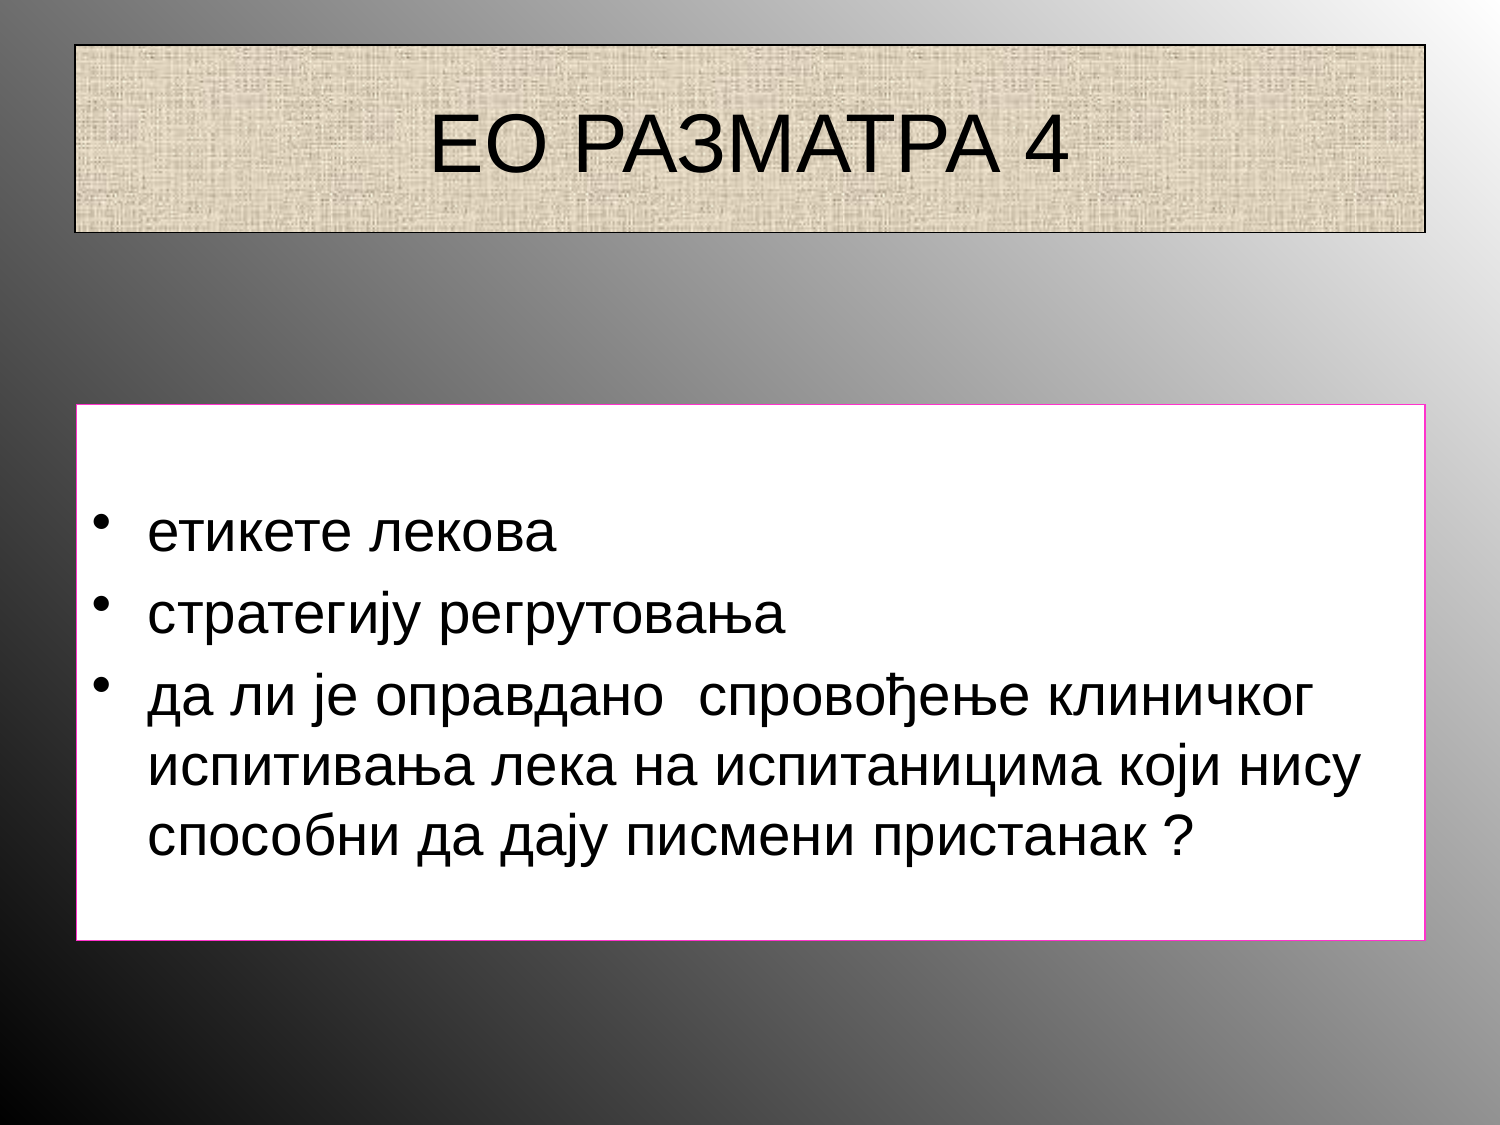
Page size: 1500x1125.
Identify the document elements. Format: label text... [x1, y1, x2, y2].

title ЕО РАЗМАТРА 4 [74, 44, 1426, 233]
list етикете лекова стратегију регрутовања да ли је оправдано спровођење клиничког испитивања лека на испитаницима који нису способни да дају писмени пристанак ? [76, 404, 1426, 941]
